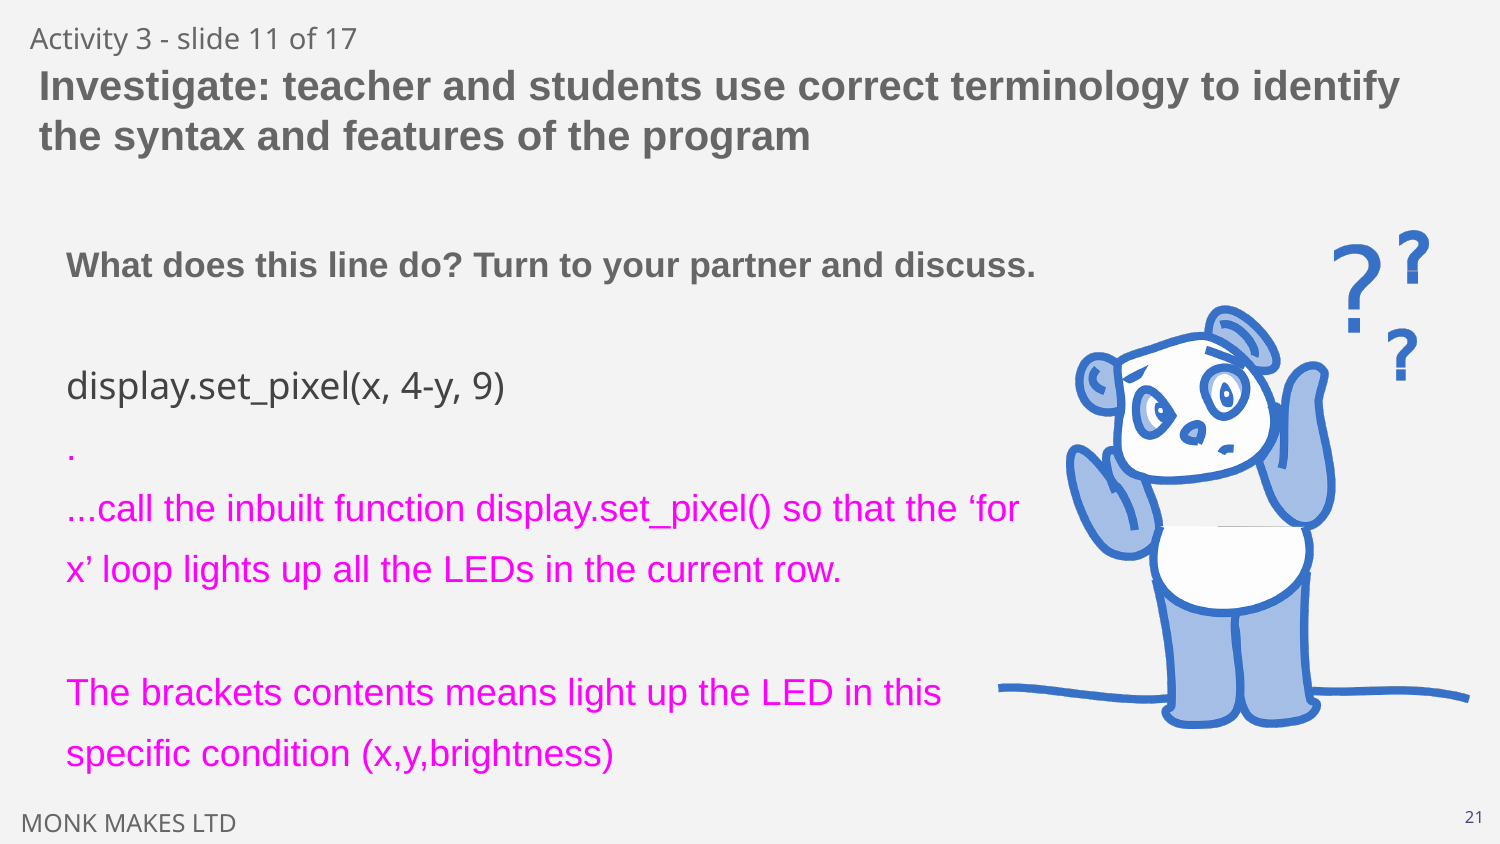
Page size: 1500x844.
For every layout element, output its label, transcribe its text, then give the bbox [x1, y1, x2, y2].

subtitle Activity 3 - slide 11 of 17 [14, 0, 1500, 52]
text_box What does this line do? Turn to your partner and discuss. display.set_pixel(x, 4-y, 9) . ...call the inbuilt function display.set_pixel() so that the ‘for x’ loop lights up all the LEDs in the current row. The brackets contents means light up the LED in this specific condition (x,y,brightness) [50, 211, 1071, 760]
picture [994, 230, 1473, 729]
title Investigate: teacher and students use correct terminology to identify the syntax and features of the program [24, 52, 1422, 167]
slide_number ‹#› [1448, 792, 1500, 844]
